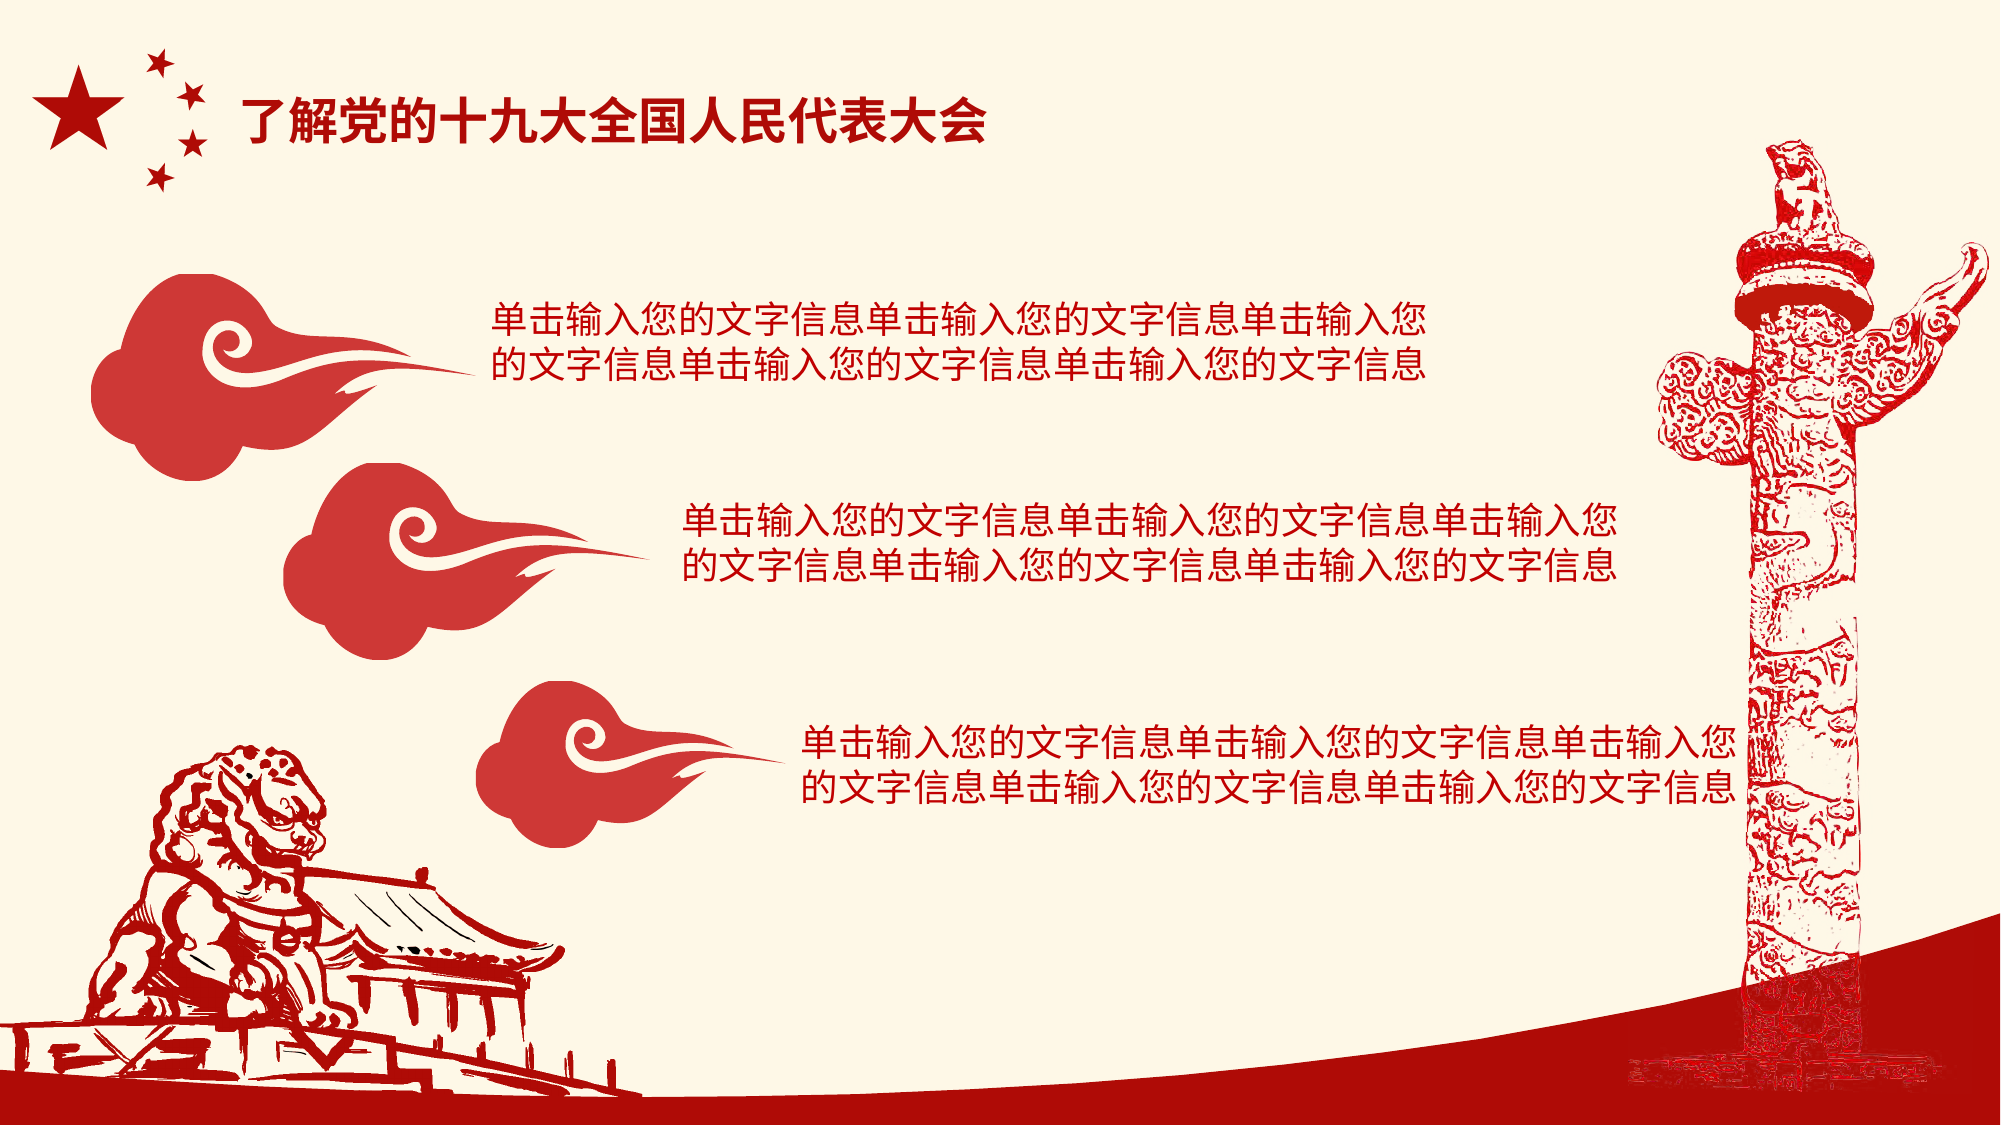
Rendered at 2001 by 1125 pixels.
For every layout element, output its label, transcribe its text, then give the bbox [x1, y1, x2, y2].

picture [1628, 21, 2000, 1125]
text_box 单击输入您的文字信息单击输入您的文字信息单击输入您的文字信息单击输入您的文字信息单击输入您的文字信息 [476, 289, 1452, 394]
text_box 单击输入您的文字信息单击输入您的文字信息单击输入您的文字信息单击输入您的文字信息单击输入您的文字信息 [666, 489, 1642, 595]
picture [0, 274, 786, 1097]
text_box 了解党的十九大全国人民代表大会 [223, 81, 1003, 157]
text_box 单击输入您的文字信息单击输入您的文字信息单击输入您的文字信息单击输入您的文字信息单击输入您的文字信息 [786, 711, 1762, 817]
picture [22, 21, 220, 219]
